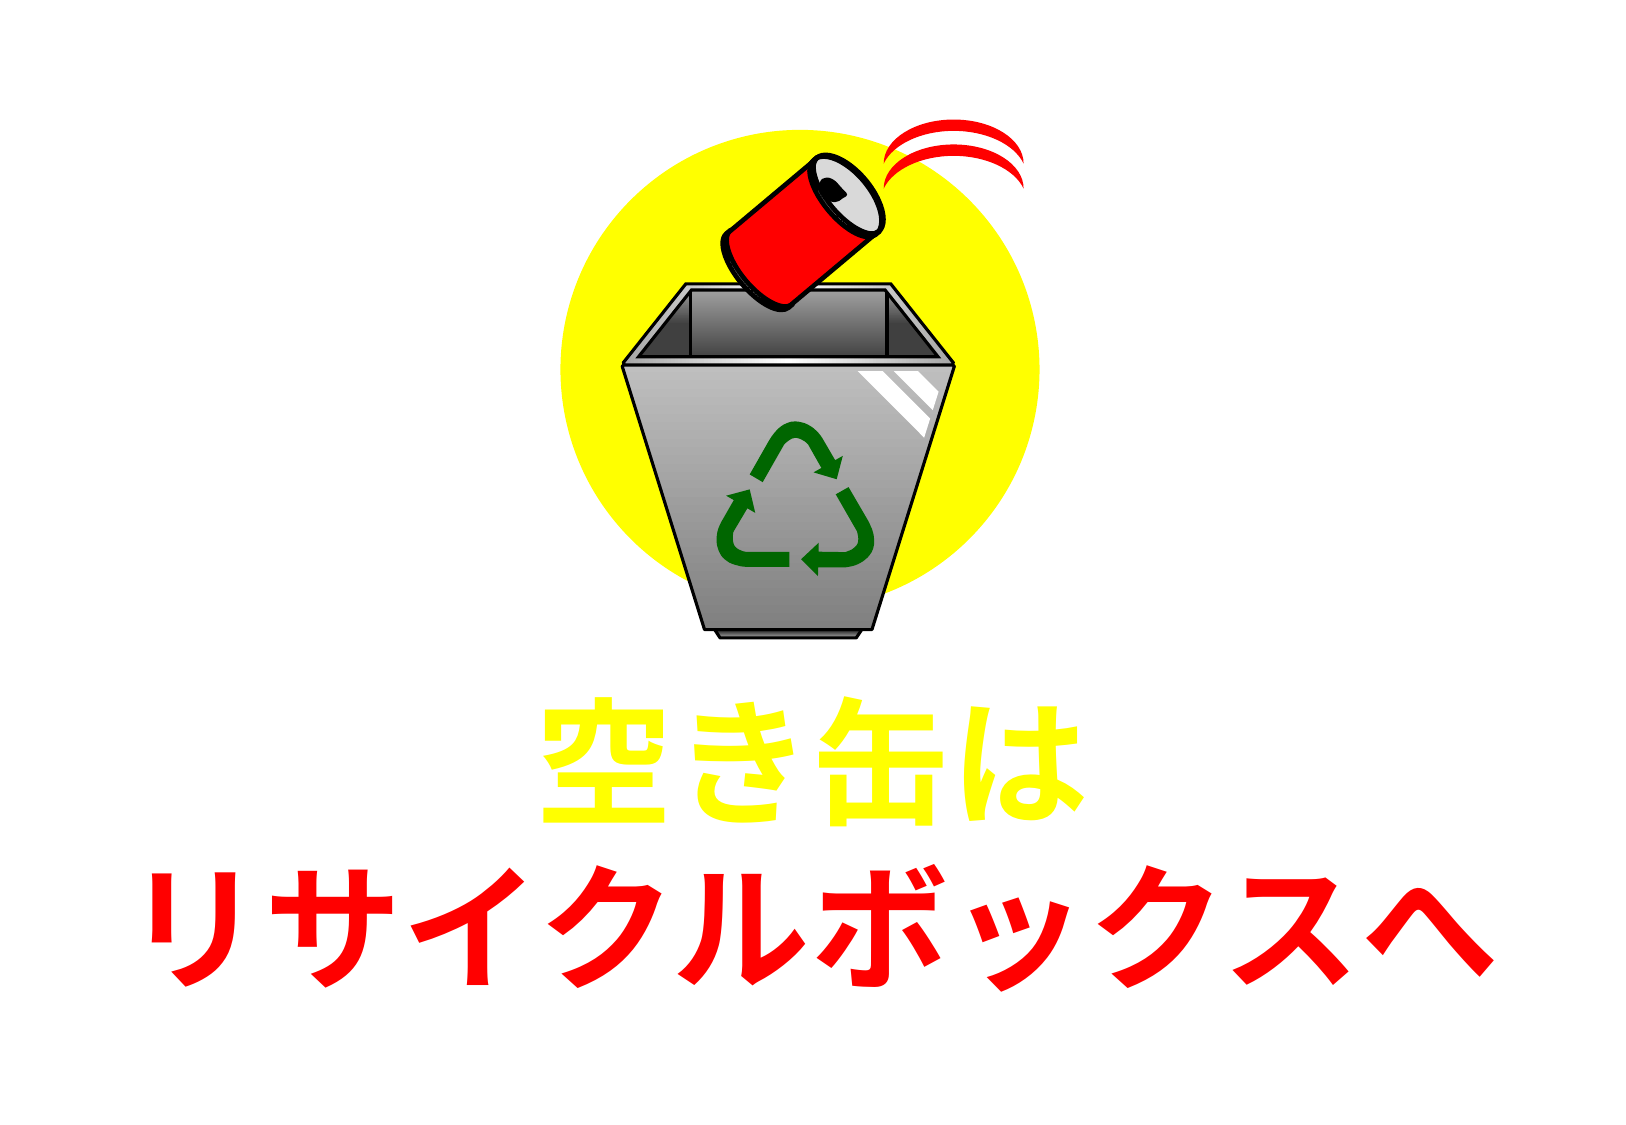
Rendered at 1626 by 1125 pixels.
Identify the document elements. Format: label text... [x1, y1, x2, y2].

text_box 空き缶は リサイクルボックスへ [0, 669, 1625, 1015]
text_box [560, 119, 1040, 639]
